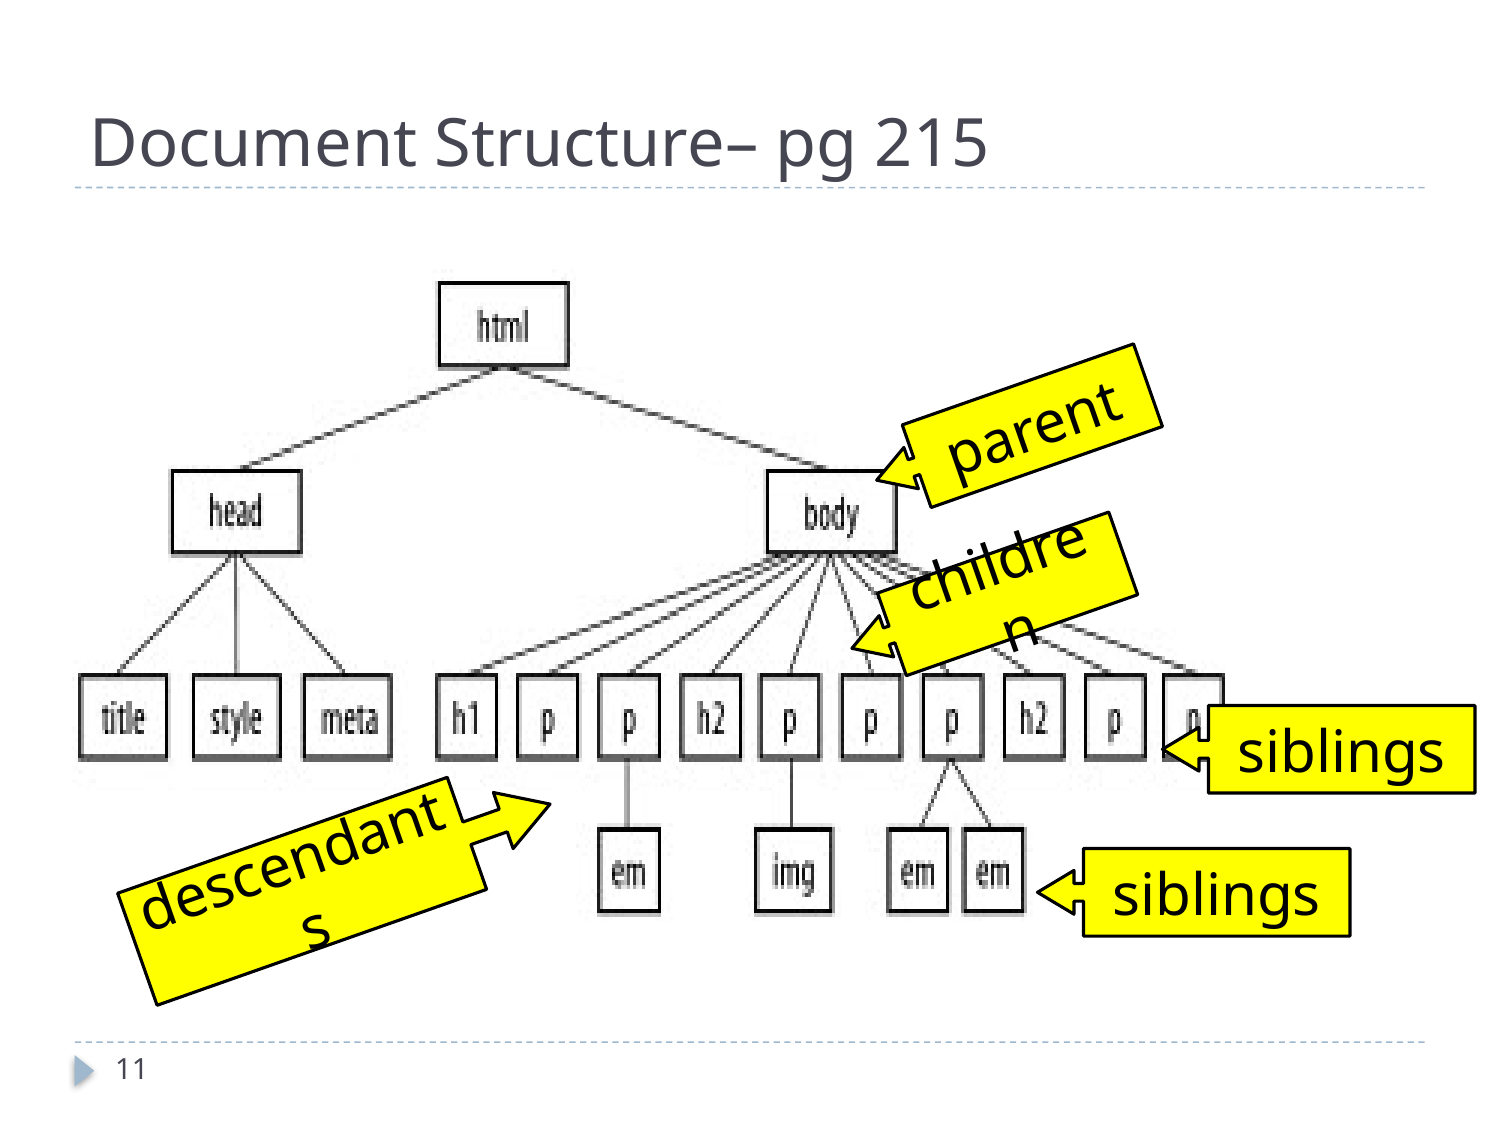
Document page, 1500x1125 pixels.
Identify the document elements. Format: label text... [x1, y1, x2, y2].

text_box siblings [1285, 703, 1477, 795]
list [24, 237, 1281, 938]
text_box siblings [1285, 846, 1352, 938]
slide_number 11 [100, 1042, 426, 1103]
text_box descendants [136, 951, 317, 1007]
title Document Structure– pg 215 [75, 24, 1425, 188]
